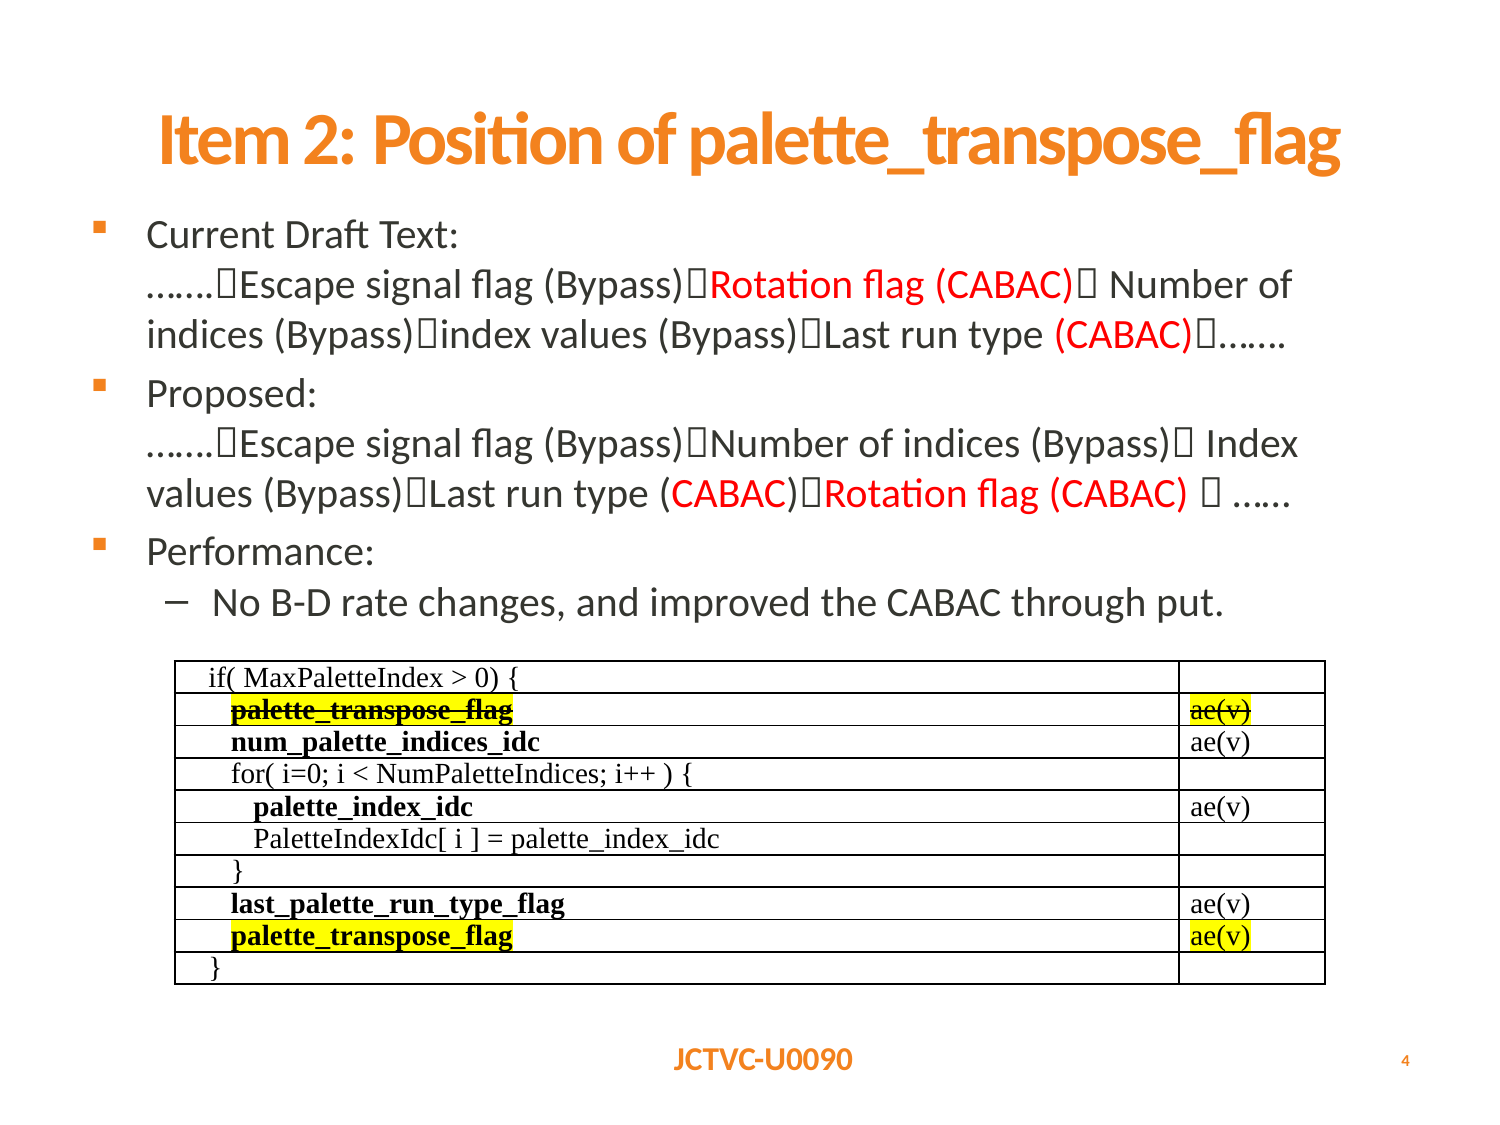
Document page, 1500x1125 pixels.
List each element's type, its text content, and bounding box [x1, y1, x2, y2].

table_cell ae(v) [1180, 726, 1324, 757]
table_cell ae(v) [1180, 888, 1324, 919]
title Item 2: Position of palette_transpose_flag [75, 99, 1425, 199]
table_cell palette_transpose_flag [176, 694, 1178, 725]
table_header if( MaxPaletteIndex > 0) { [176, 662, 1178, 692]
table_cell PaletteIndexIdc[ i ] = palette_index_idc [176, 823, 1178, 854]
table_cell ae(v) [1180, 920, 1324, 951]
list Current Draft Text: …….Escape signal flag (Bypass)Rotation flag (CABAC) Number of indices (Bypass)index values (Bypass)Last run type (CABAC)……. Proposed: …….Escape signal flag (Bypass)Number of indices (Bypass) Index values (Bypass)Last run type (CABAC)Rotation flag (CABAC)  …… Performance: No B-D rate changes, and improved the CABAC through put. [75, 199, 1425, 990]
table_cell [1180, 823, 1324, 854]
table_cell [1180, 759, 1324, 789]
table_cell } [176, 953, 1178, 983]
table_cell last_palette_run_type_flag [176, 888, 1178, 919]
table_cell } [176, 856, 1178, 886]
table_cell [1180, 856, 1324, 886]
table_cell ae(v) [1180, 694, 1324, 725]
table_cell for( i=0; i < NumPaletteIndices; i++ ) { [176, 759, 1178, 789]
table_cell palette_transpose_flag [176, 920, 1178, 951]
table_header [1180, 662, 1324, 692]
table_cell ae(v) [1180, 791, 1324, 822]
table_cell [1180, 953, 1324, 983]
table_cell num_palette_indices_idc [176, 726, 1178, 757]
table_cell palette_index_idc [176, 791, 1178, 822]
slide_number 4 [1251, 1029, 1425, 1090]
